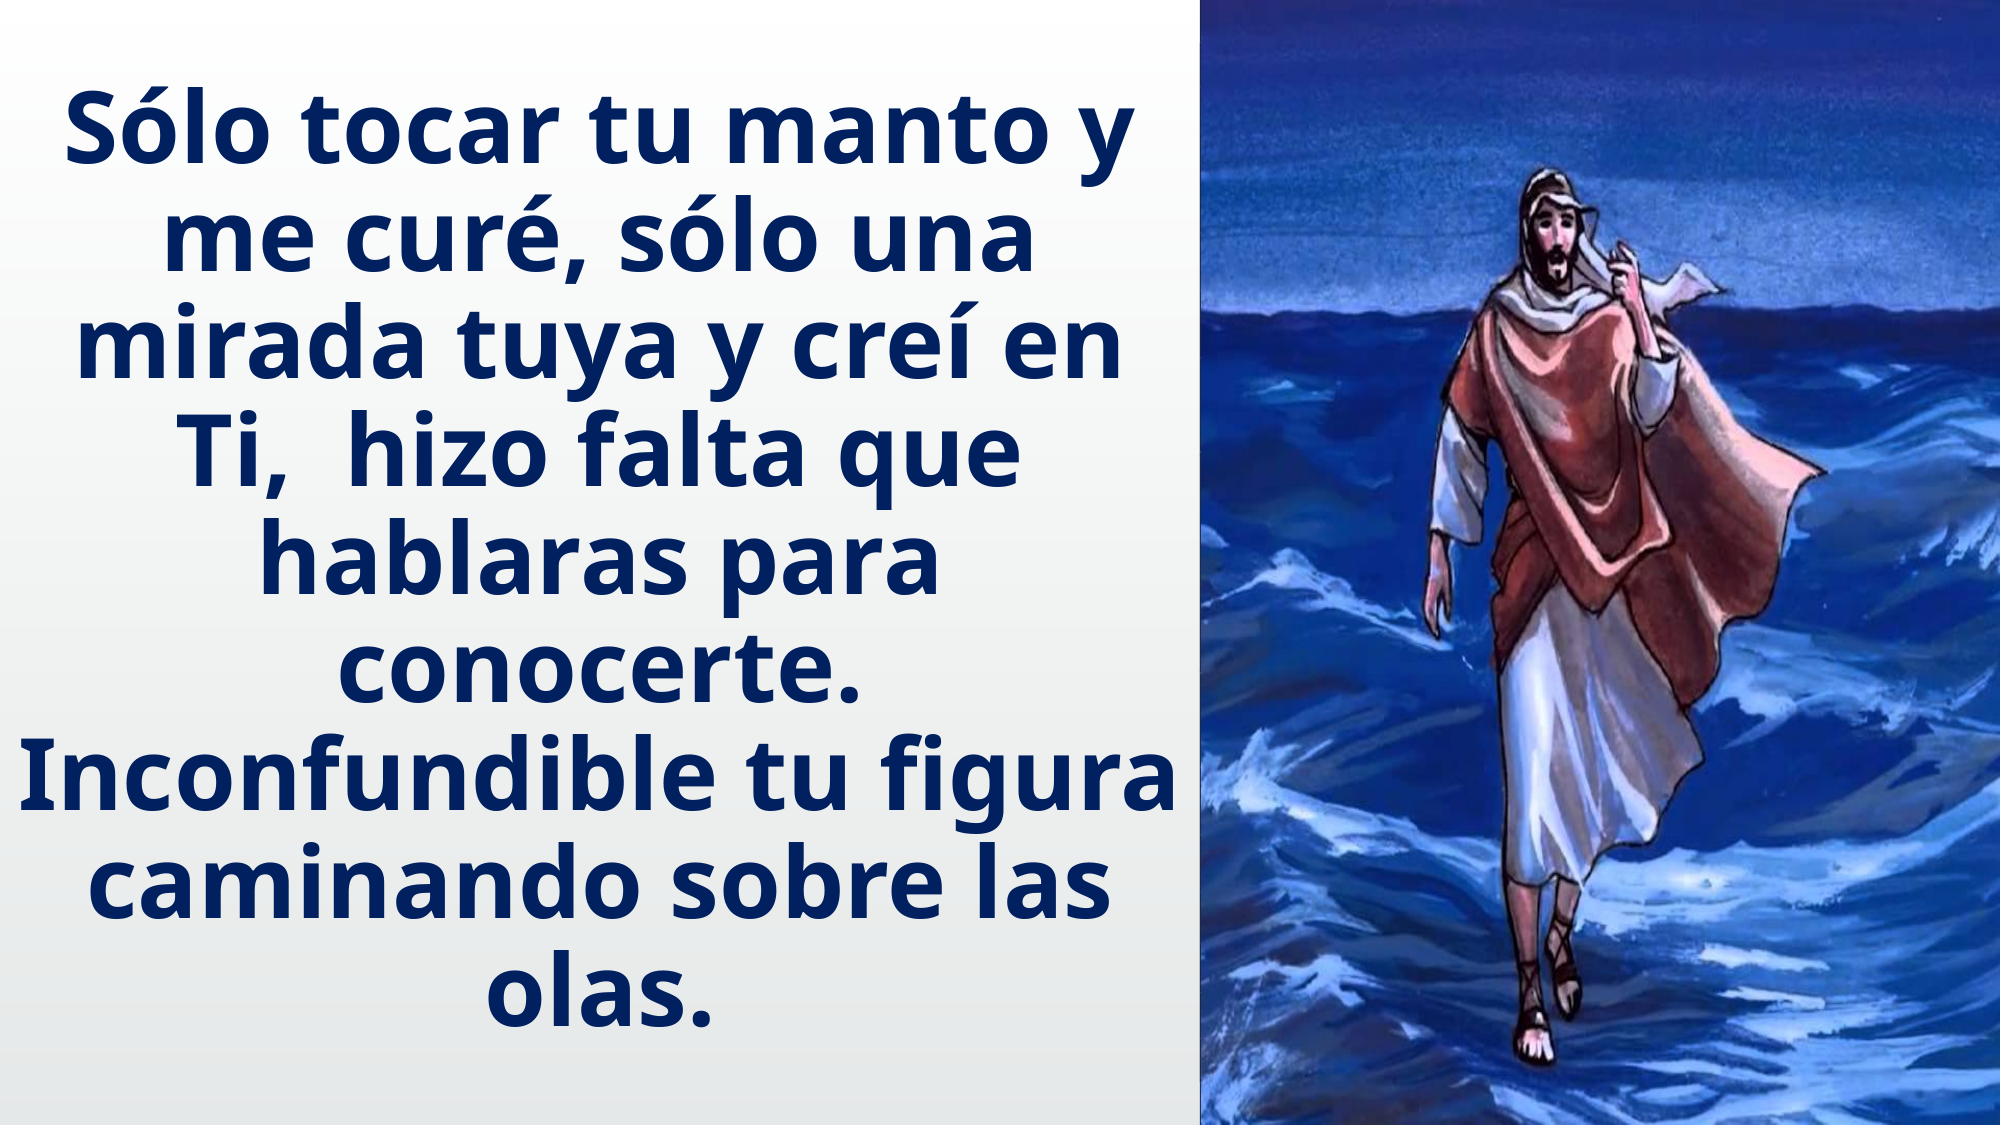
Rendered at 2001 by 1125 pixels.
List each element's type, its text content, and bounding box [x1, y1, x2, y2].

title Sólo tocar tu manto y me curé, sólo una mirada tuya y creí en Ti, hizo falta que hablaras para conocerte. Inconfundible tu figura caminando sobre las olas. [0, 0, 1200, 1125]
picture [1200, 0, 2000, 1125]
